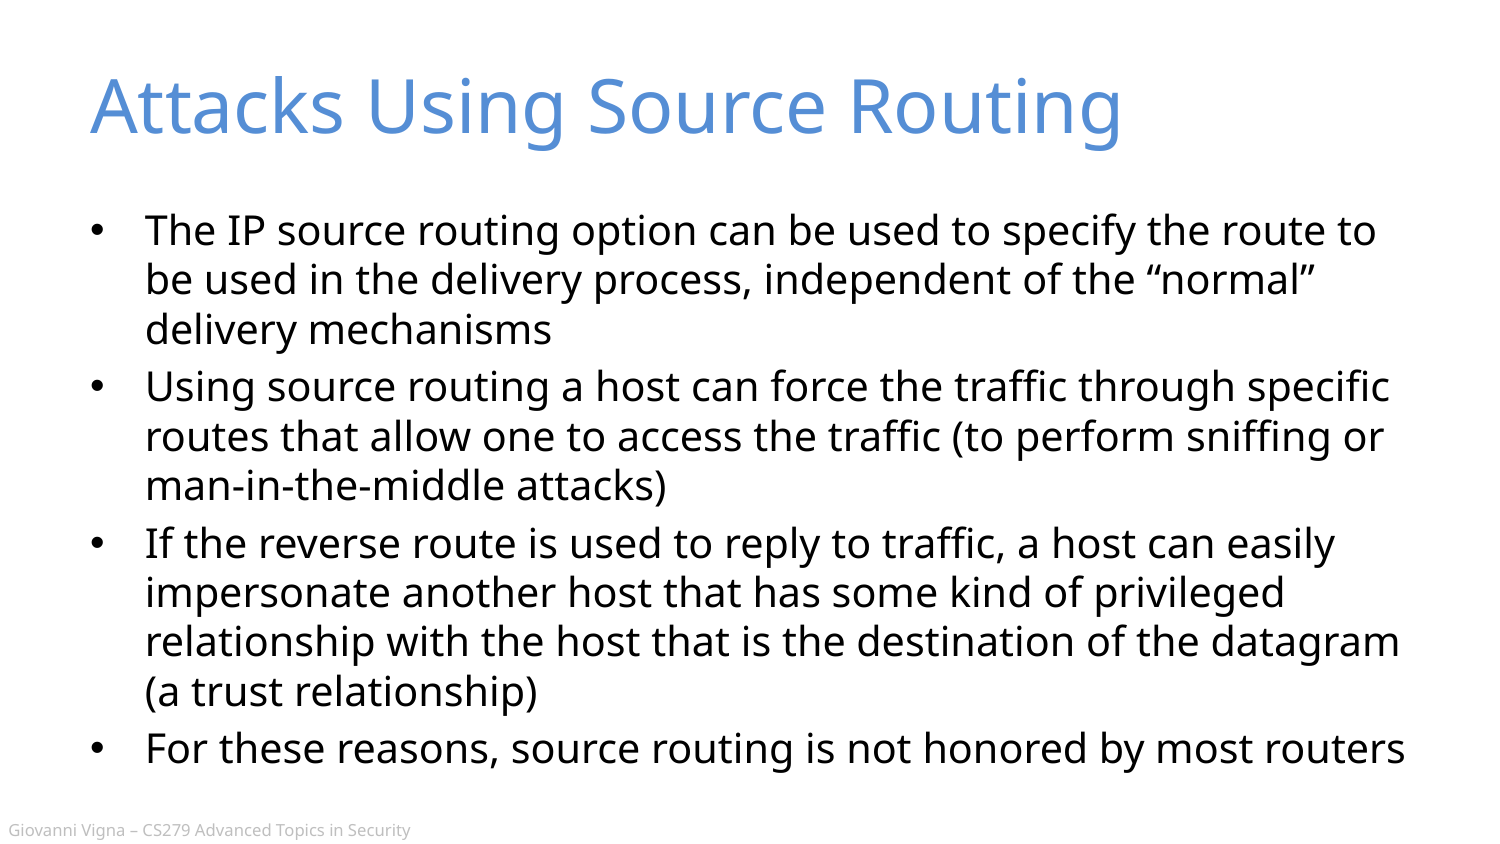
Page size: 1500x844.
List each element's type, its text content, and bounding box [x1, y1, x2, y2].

list The IP source routing option can be used to specify the route to be used in the delivery process, independent of the “normal” delivery mechanisms Using source routing a host can force the traffic through specific routes that allow one to access the traffic (to perform sniffing or man-in-the-middle attacks) If the reverse route is used to reply to traffic, a host can easily impersonate another host that has some kind of privileged relationship with the host that is the destination of the datagram (a trust relationship) For these reasons, source routing is not honored by most routers [75, 196, 1425, 813]
title Attacks Using Source Routing [75, 33, 1425, 175]
